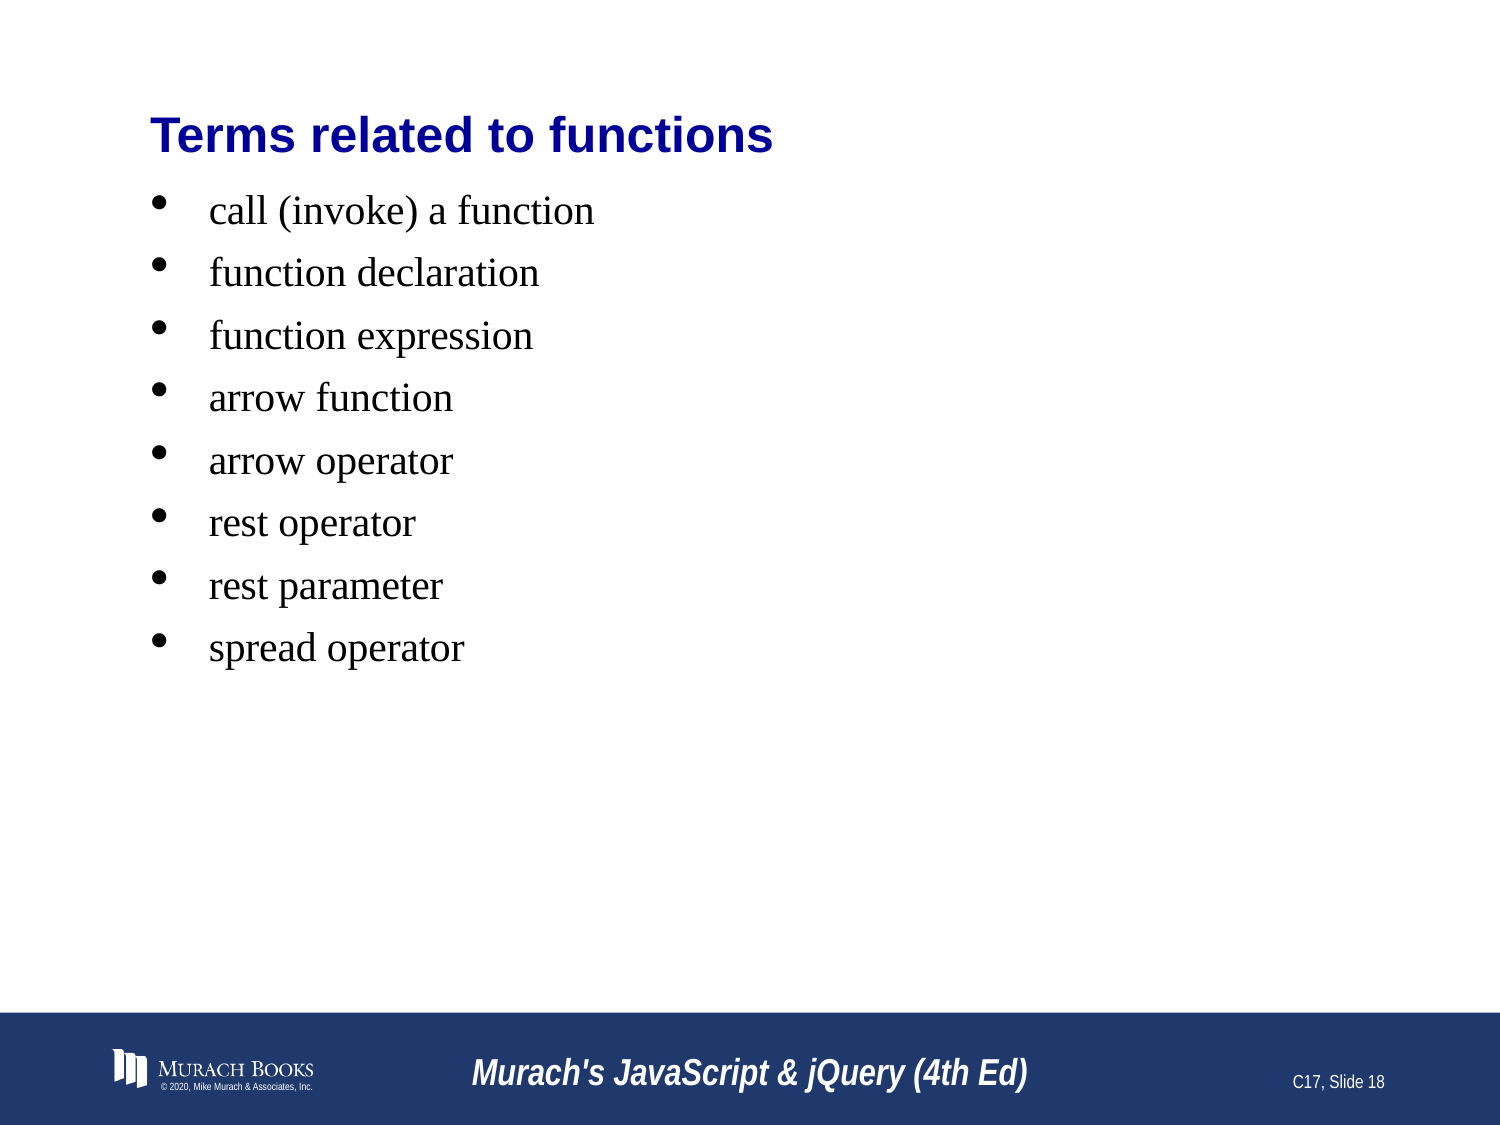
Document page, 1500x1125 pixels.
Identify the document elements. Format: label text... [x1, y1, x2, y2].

slide_number C17, Slide 18 [1087, 1025, 1400, 1100]
title Terms related to functions [150, 102, 1350, 164]
slide_number Murach's JavaScript & jQuery (4th Ed) [463, 1025, 1050, 1100]
list call (invoke) a function function declaration function expression arrow function arrow operator rest operator rest parameter spread operator [137, 174, 1350, 975]
footer © 2020, Mike Murach & Associates, Inc. [12, 1025, 463, 1100]
